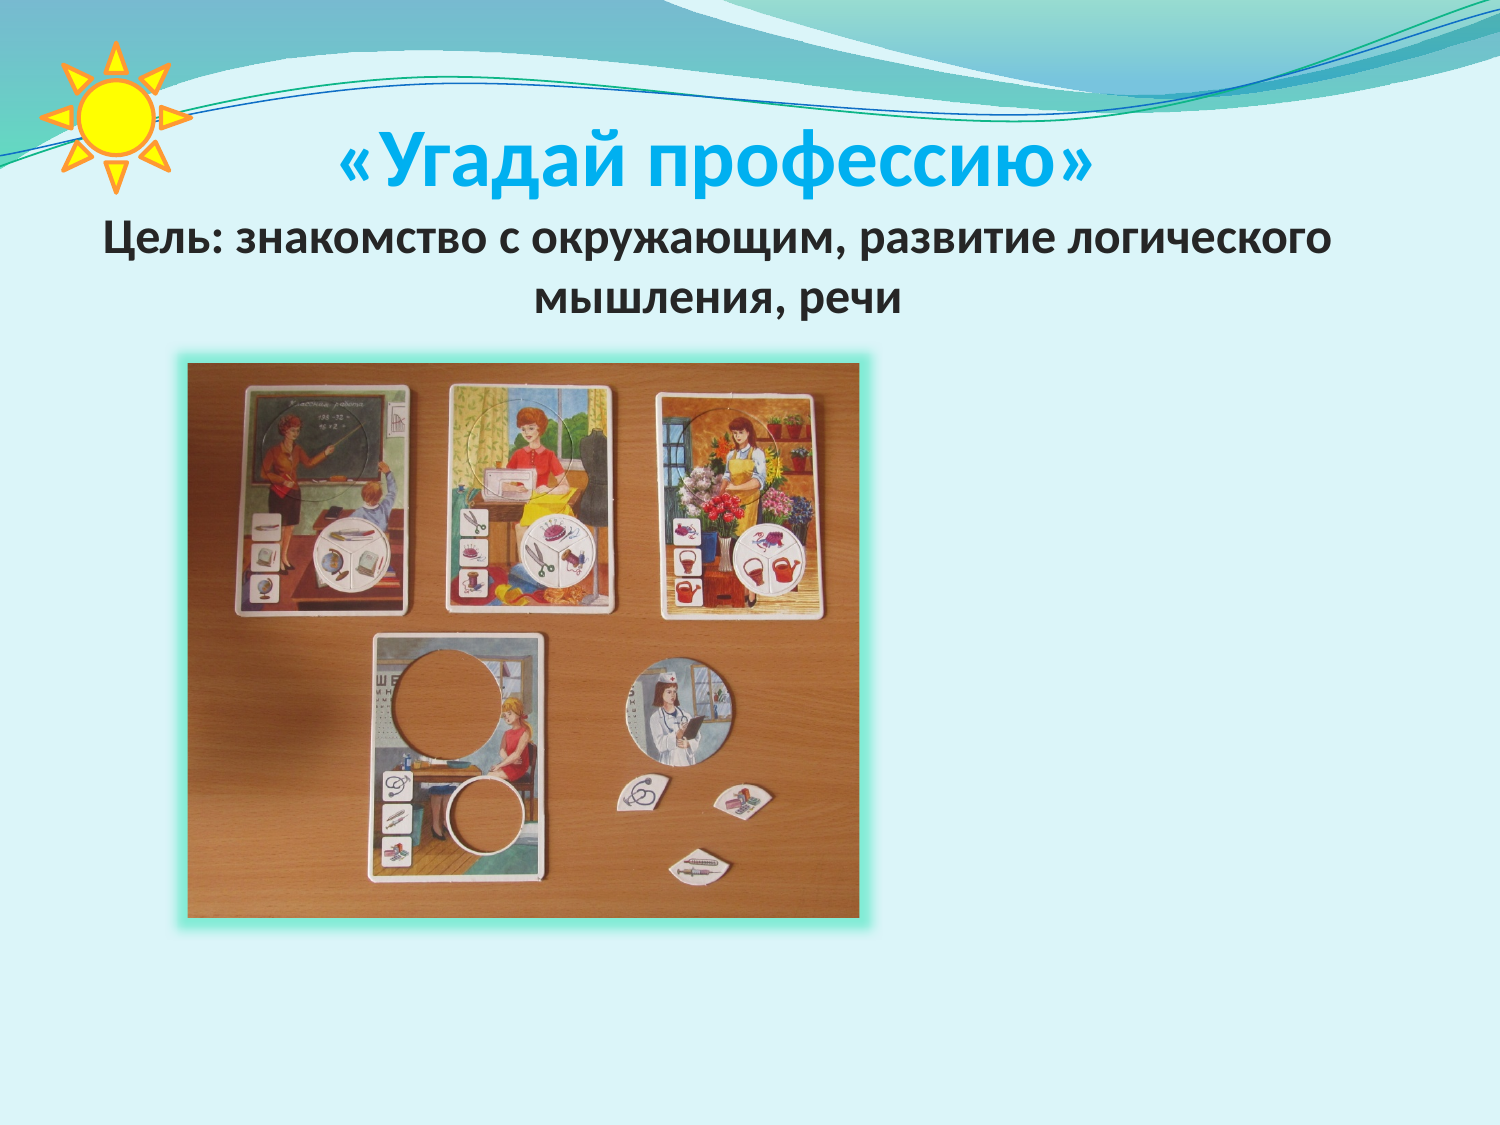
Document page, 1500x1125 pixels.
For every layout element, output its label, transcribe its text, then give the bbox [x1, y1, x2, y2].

text_box [61, 139, 95, 173]
text_box [138, 62, 172, 96]
text_box [76, 78, 156, 158]
picture [187, 363, 860, 919]
text_box [158, 104, 194, 131]
text_box [138, 139, 172, 173]
text_box [103, 40, 129, 76]
text_box [39, 104, 74, 131]
text_box [61, 62, 95, 96]
title «Угадай профессию» Цель: знакомство с окружающим, развитие логического мышления, речи [82, 82, 1357, 324]
text_box [103, 160, 129, 195]
